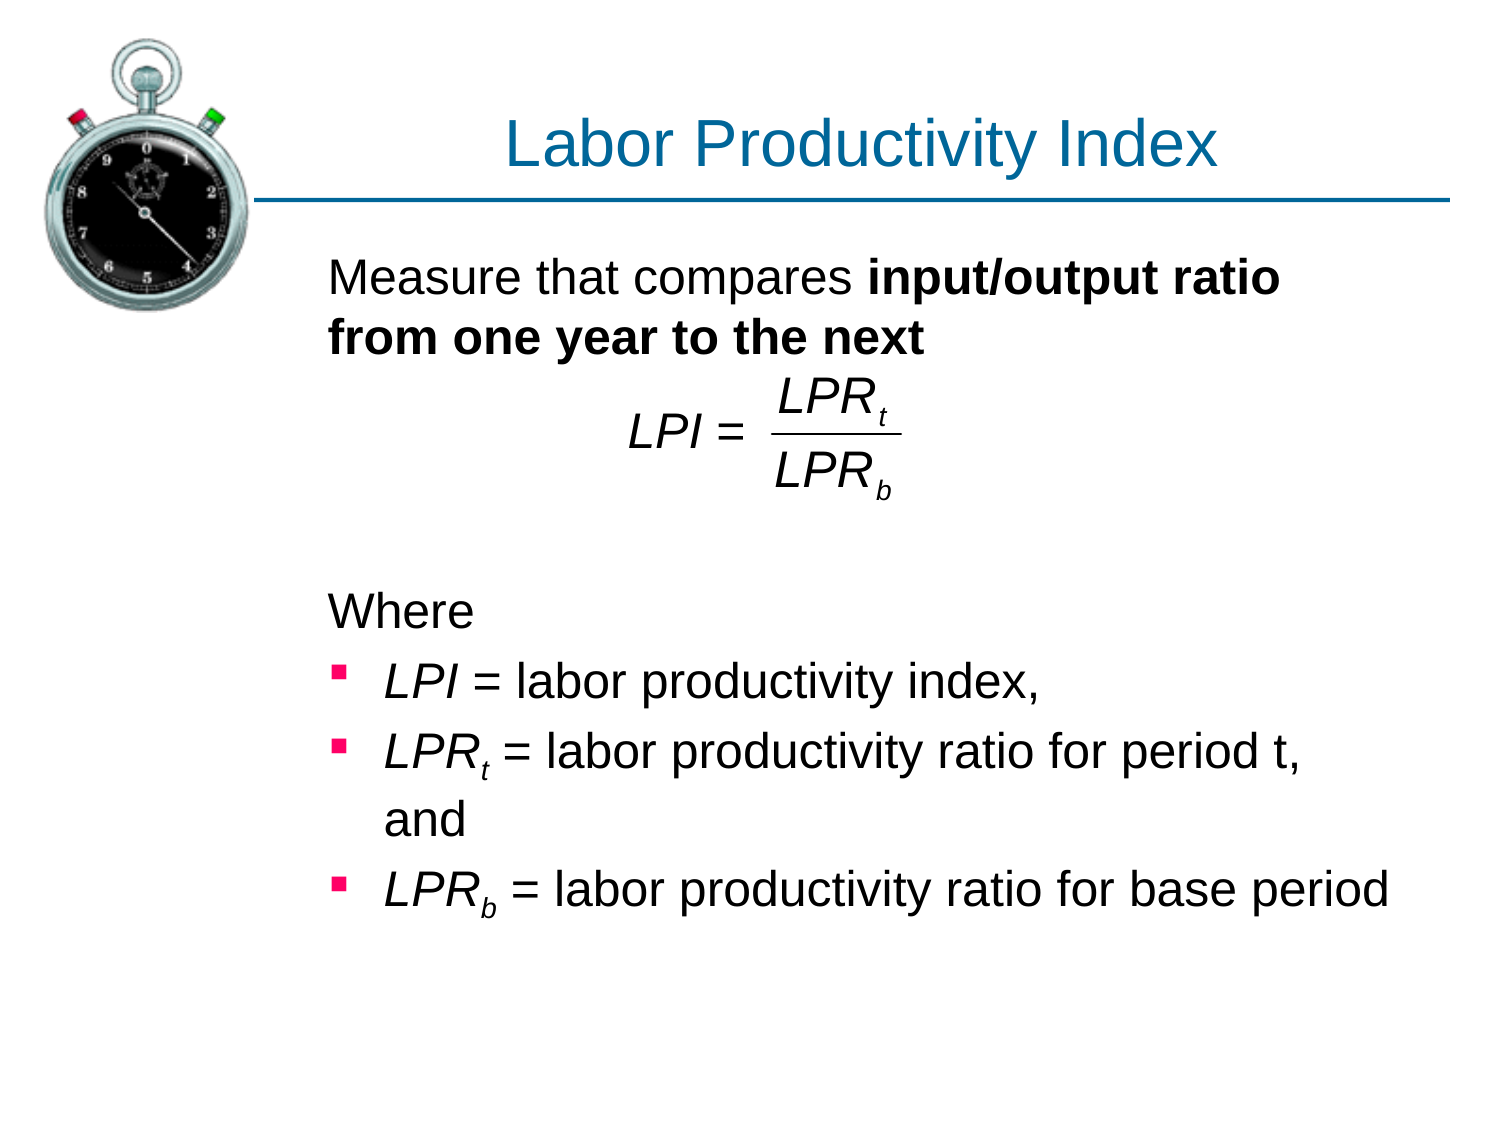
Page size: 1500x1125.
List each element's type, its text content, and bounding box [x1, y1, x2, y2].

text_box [762, 362, 913, 513]
title Labor Productivity Index [275, 37, 1450, 188]
picture [37, 37, 254, 313]
list Measure that compares input/output ratio from one year to the next LPI = Where LPI = labor productivity index, LPRt = labor productivity ratio for period t, and LPRb = labor productivity ratio for base period [312, 237, 1413, 975]
